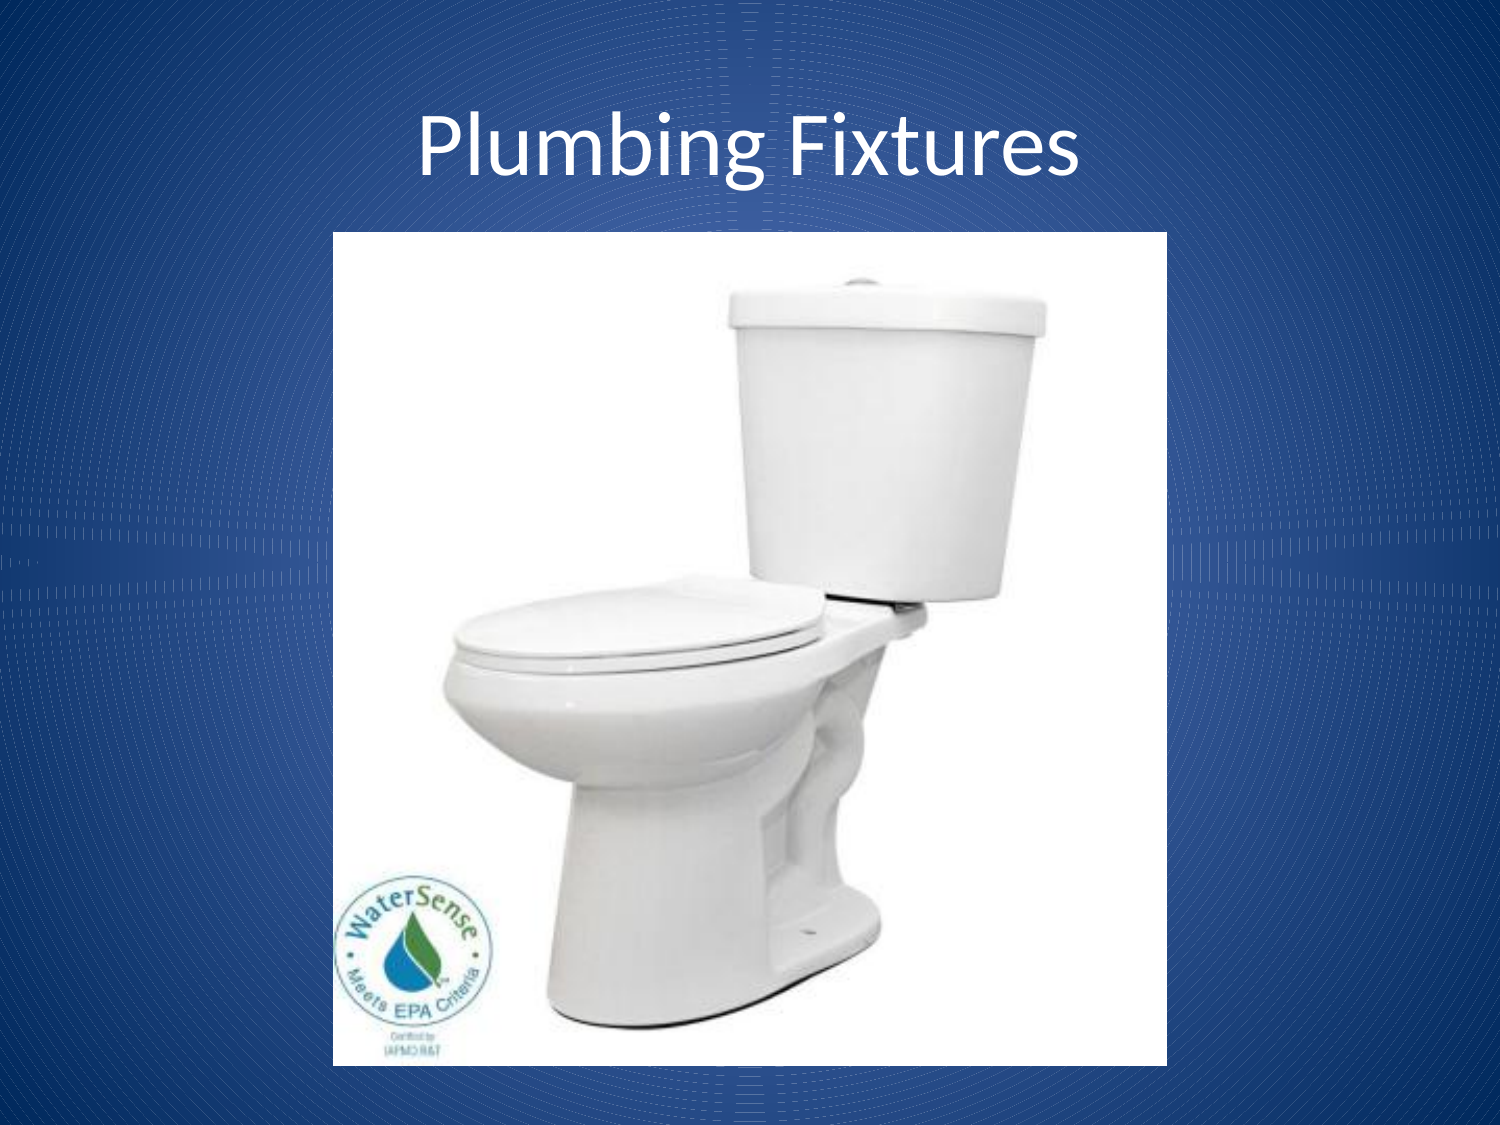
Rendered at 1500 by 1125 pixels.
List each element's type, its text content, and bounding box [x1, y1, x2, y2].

title Plumbing Fixtures [75, 45, 1425, 233]
picture [333, 232, 1167, 1067]
